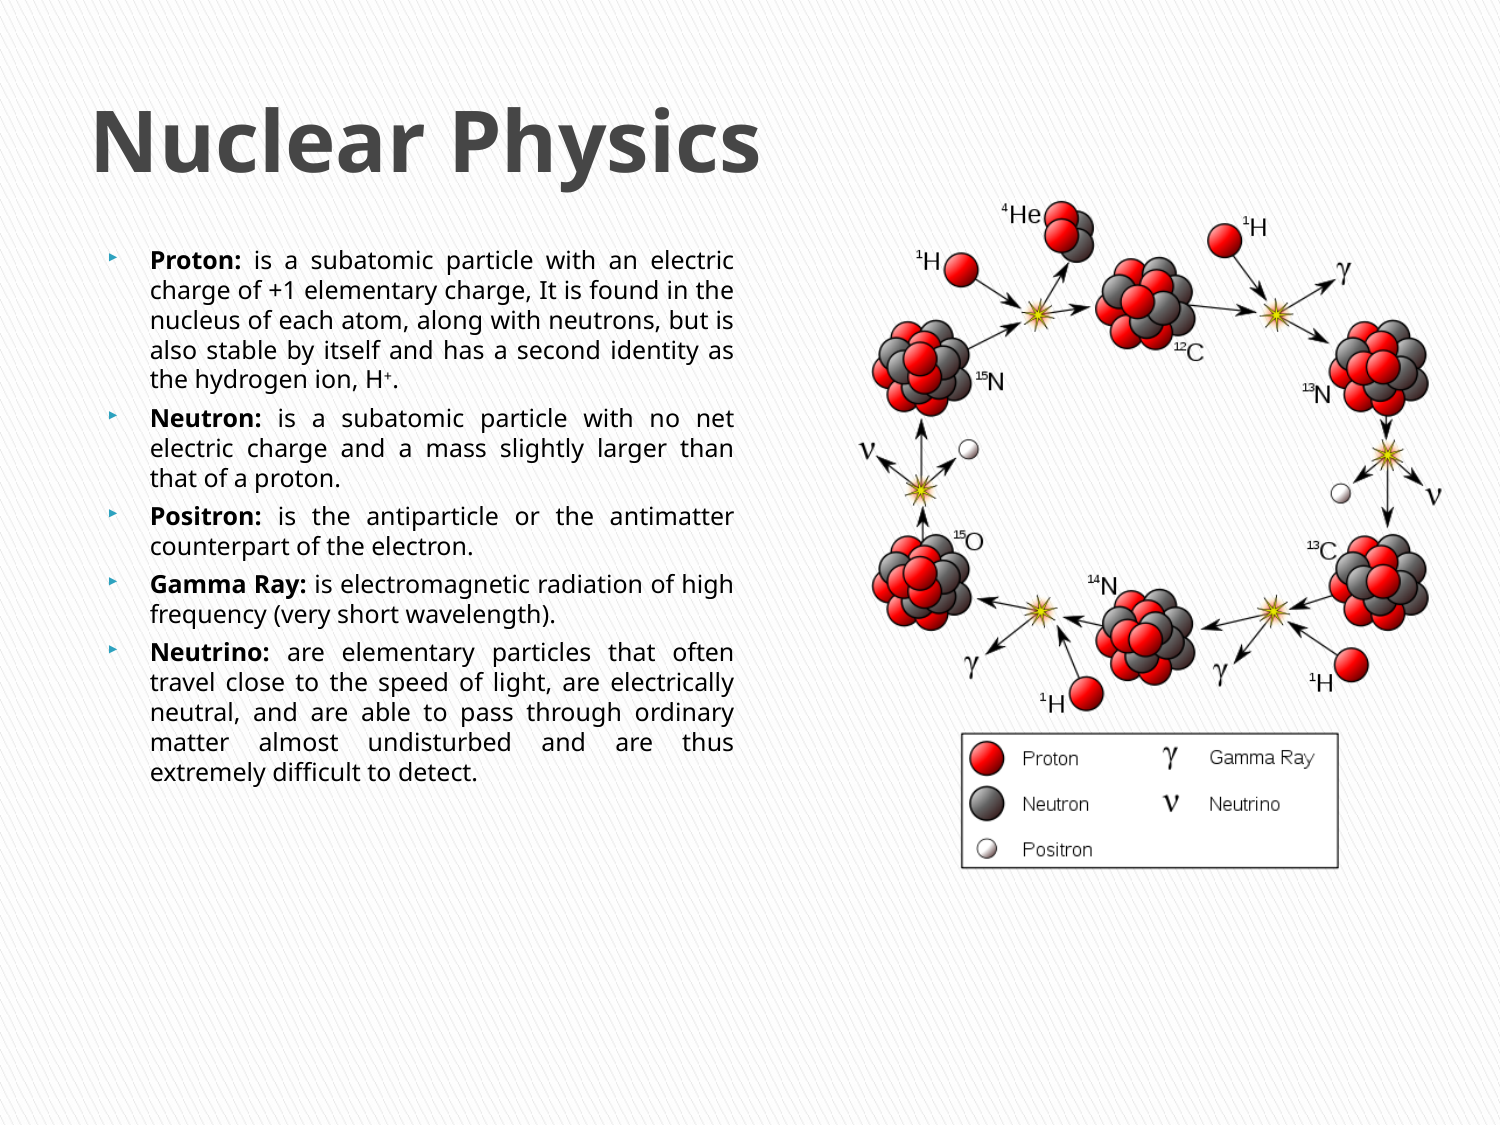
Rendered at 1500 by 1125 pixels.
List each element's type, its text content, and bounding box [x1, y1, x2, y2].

title Nuclear Physics [75, 44, 1425, 233]
picture [799, 187, 1500, 888]
list Proton: is a subatomic particle with an electric charge of +1 elementary charge, It is found in the nucleus of each atom, along with neutrons, but is also stable by itself and has a second identity as the hydrogen ion, H+. Neutron: is a subatomic particle with no net electric charge and a mass slightly larger than that of a proton. Positron: is the antiparticle or the antimatter counterpart of the electron. Gamma Ray: is electromagnetic radiation of high frequency (very short wavelength). Neutrino: are elementary particles that often travel close to the speed of light, are electrically neutral, and are able to pass through ordinary matter almost undisturbed and are thus extremely difficult to detect. [75, 236, 750, 884]
